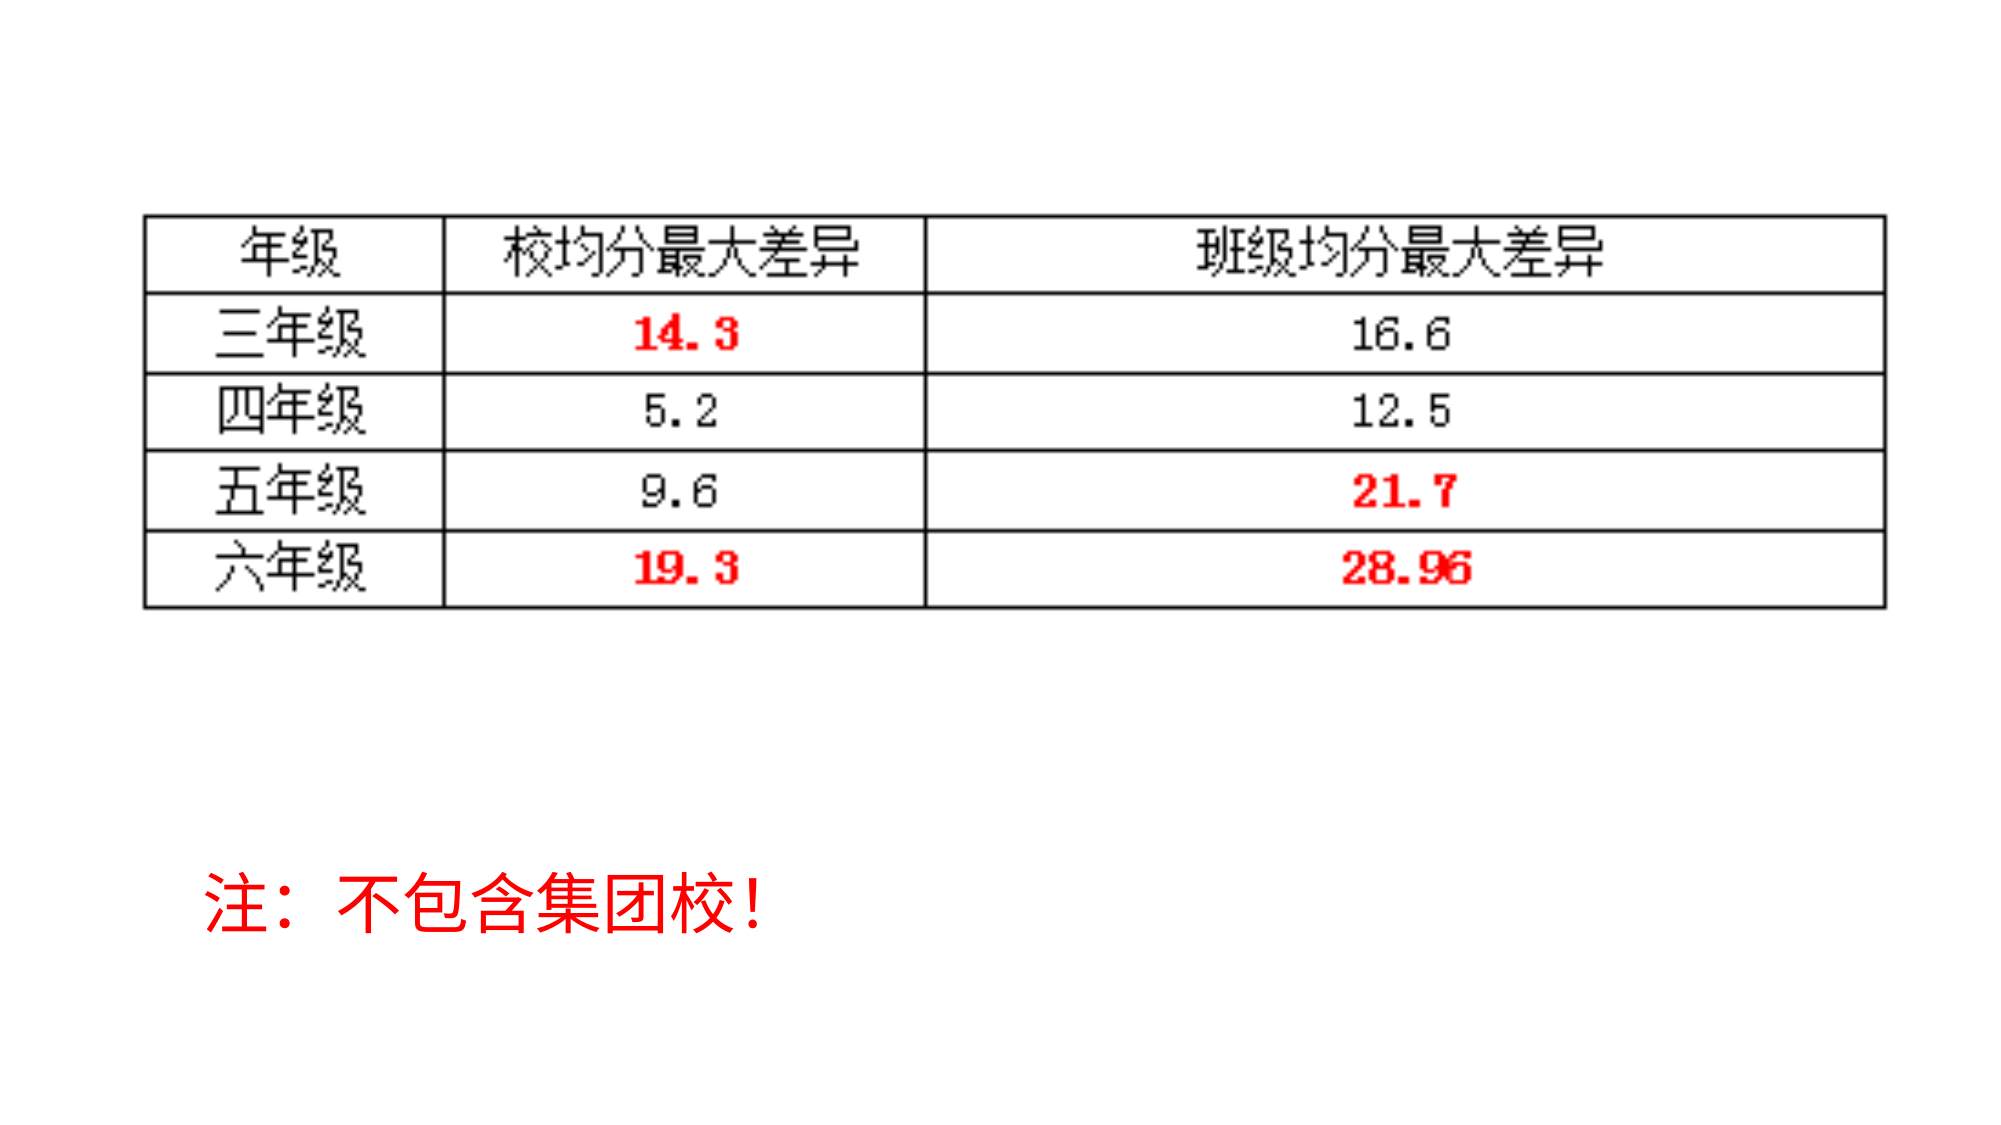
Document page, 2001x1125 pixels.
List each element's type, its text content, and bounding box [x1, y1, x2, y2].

text_box 注：不包含集团校！ [187, 854, 818, 950]
picture [97, 183, 1994, 651]
